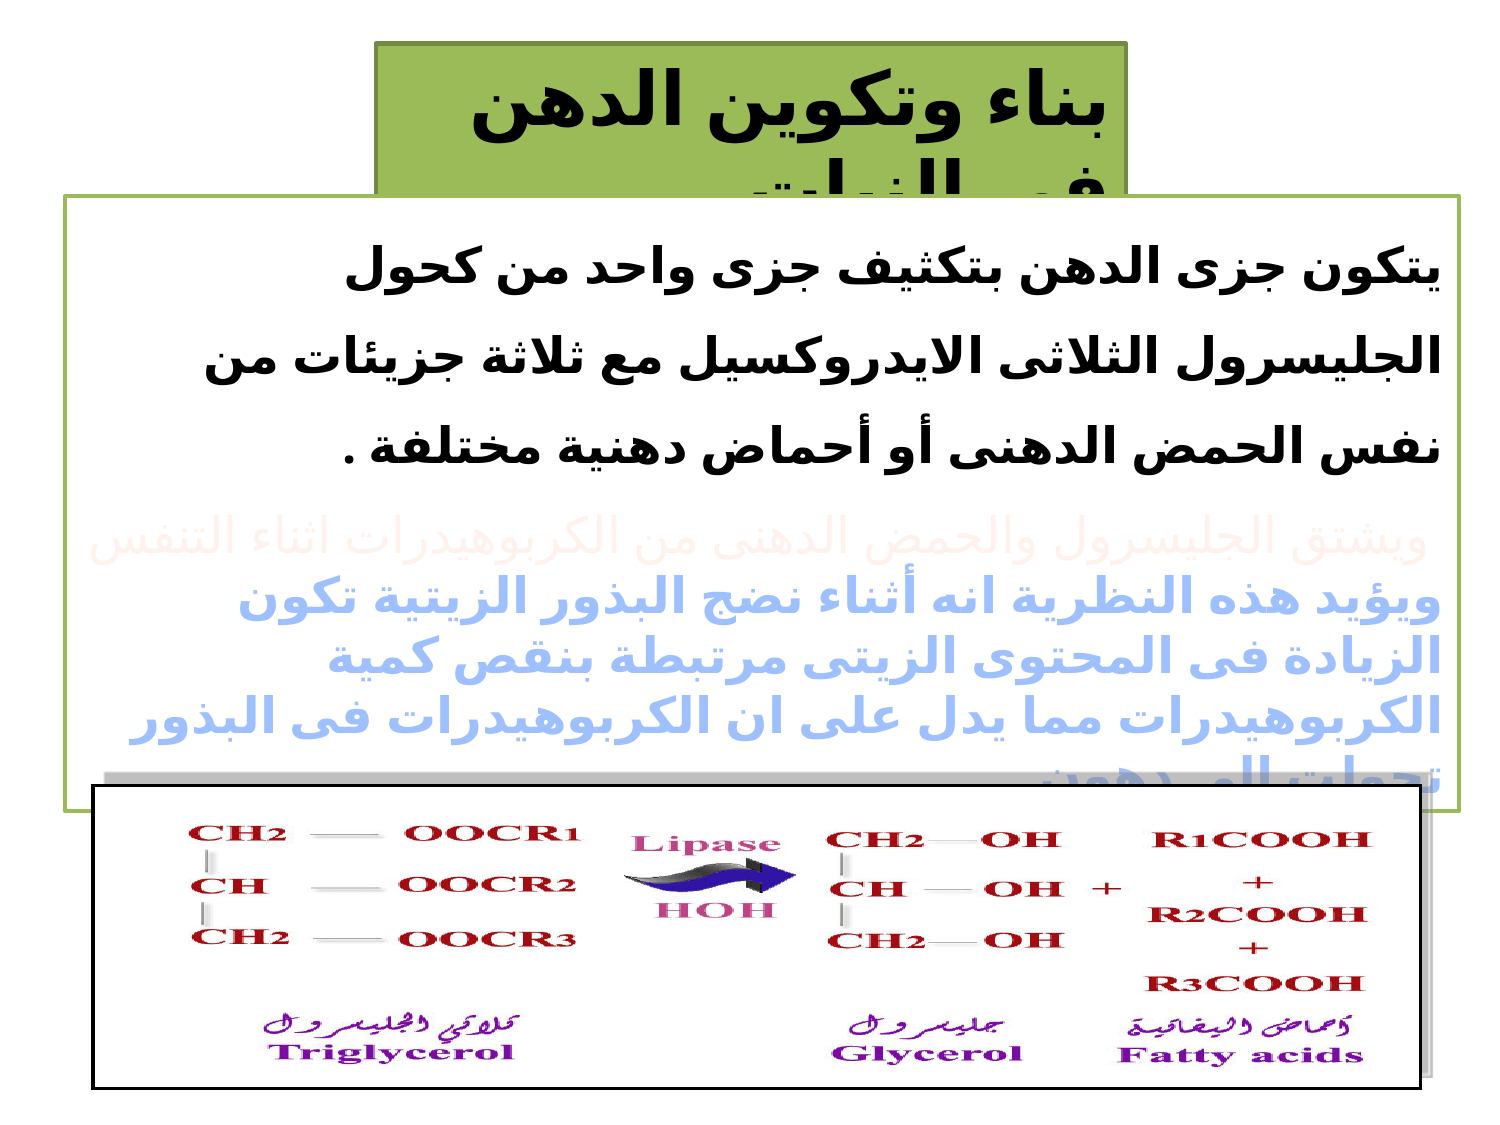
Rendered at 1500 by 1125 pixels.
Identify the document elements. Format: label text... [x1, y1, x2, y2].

text_box يتكون جزى الدهن بتكثيف جزى واحد من كحول الجليسرول الثلاثى الايدروكسيل مع ثلاثة جزيئات من نفس الحمض الدهنى أو أحماض دهنية مختلفة . ويشتق الجليسرول والحمض الدهنى من الكربوهيدرات اثناء التنفس ويؤيد هذه النظرية انه أثناء نضج البذور الزيتية تكون الزيادة فى المحتوى الزيتى مرتبطة بنقص كمية الكربوهيدرات مما يدل على ان الكربوهيدرات فى البذور تحولت إلى دهون [63, 194, 1461, 813]
text_box بناء وتكوين الدهن في النبات [374, 41, 1128, 194]
picture [94, 786, 1419, 1087]
